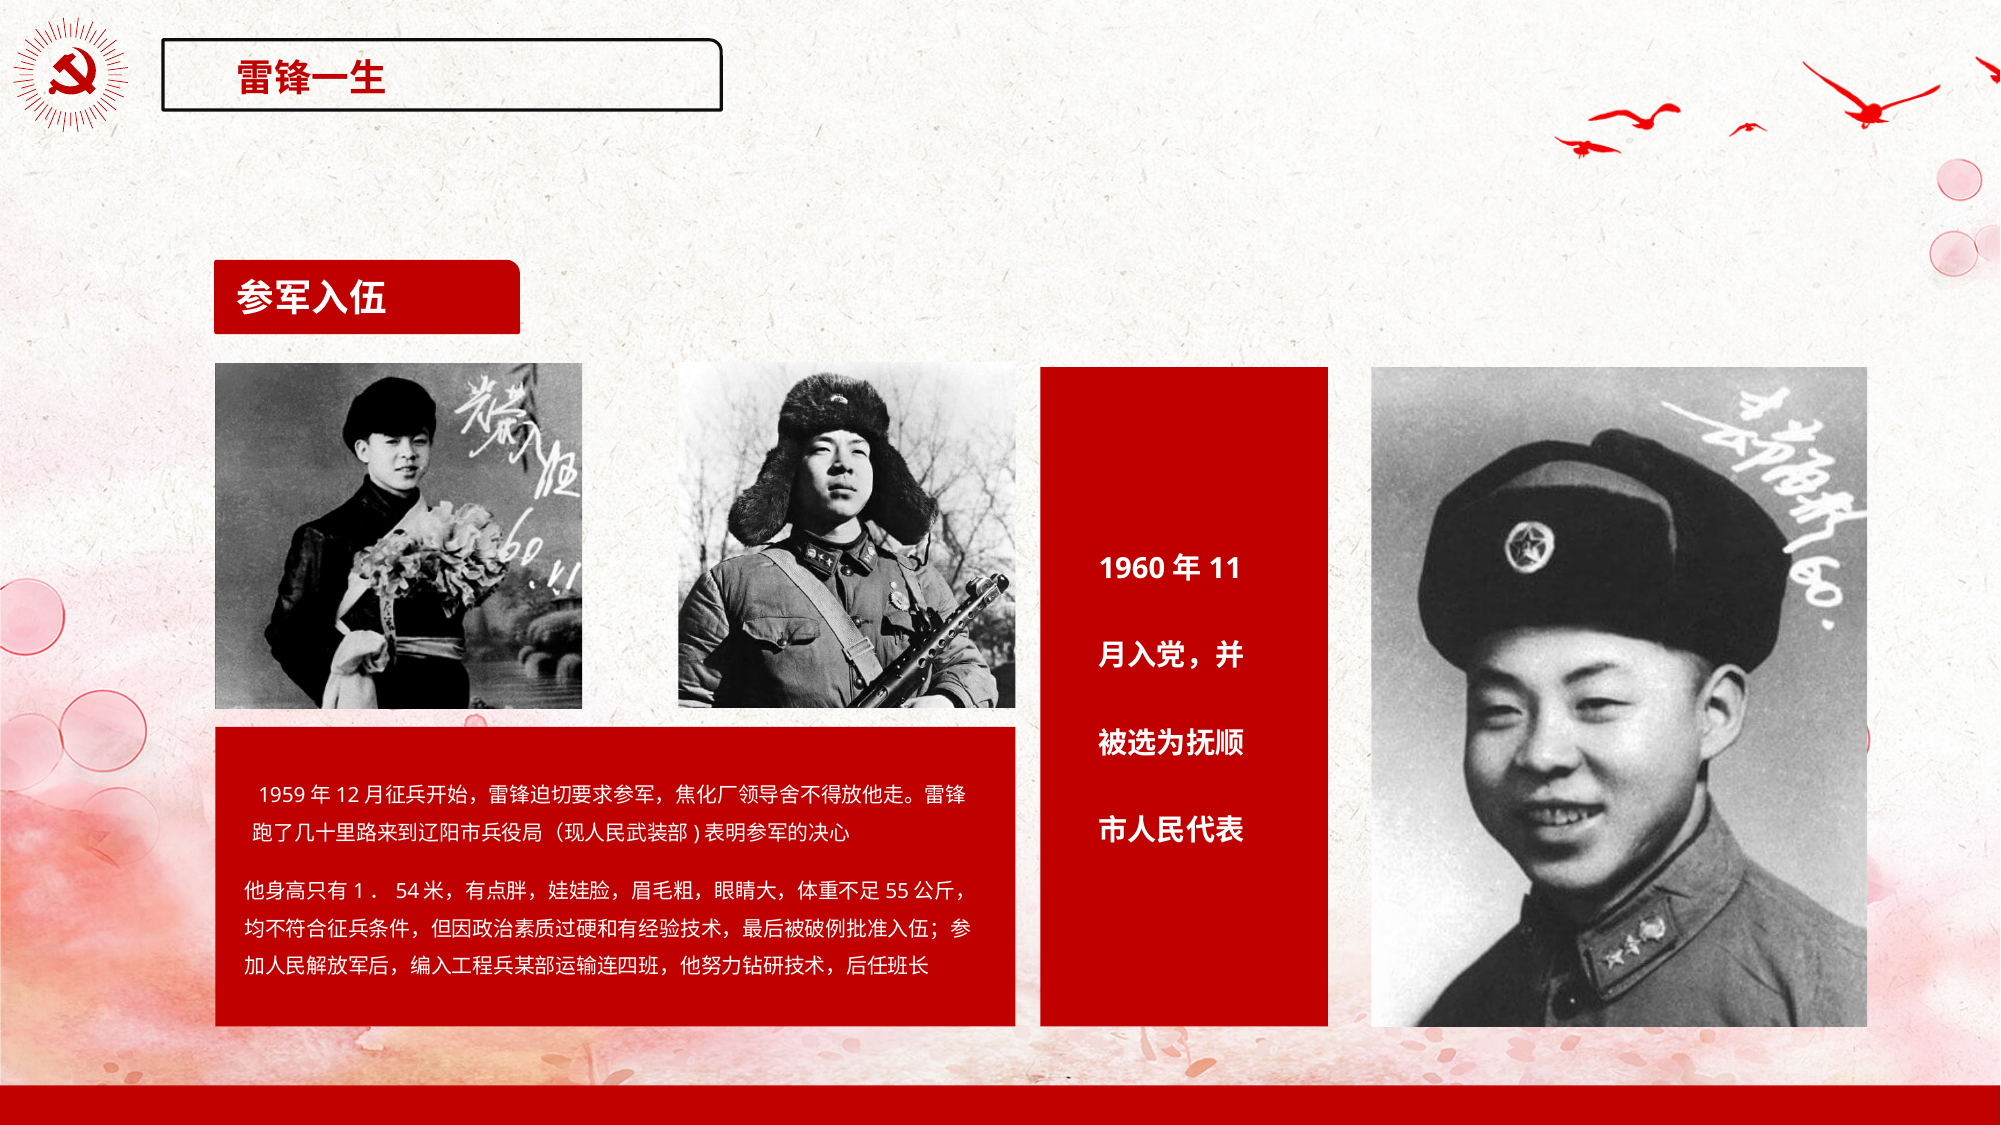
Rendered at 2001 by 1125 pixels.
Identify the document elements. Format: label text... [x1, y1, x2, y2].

text_box 1959年12月征兵开始，雷锋迫切要求参军，焦化厂领导舍不得放他走。雷锋跑了几十里路来到辽阳市兵役局（现人民武装部)表明参军的决心 [237, 761, 990, 852]
text_box 1960年11月入党，并被选为抚顺市人民代表 [1083, 489, 1285, 854]
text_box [216, 261, 518, 333]
picture [0, 0, 2001, 1125]
text_box [214, 726, 1016, 1027]
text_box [13, 17, 722, 133]
text_box 他身高只有1．54米，有点胖，娃娃脸，眉毛粗，眼睛大，体重不足55公斤，均不符合征兵条件，但因政治素质过硬和有经验技术，最后被破例批准入伍；参加人民解放军后，编入工程兵某部运输连四班，他努力钻研技术，后任班长 [229, 857, 1003, 985]
text_box [1039, 366, 1329, 1027]
